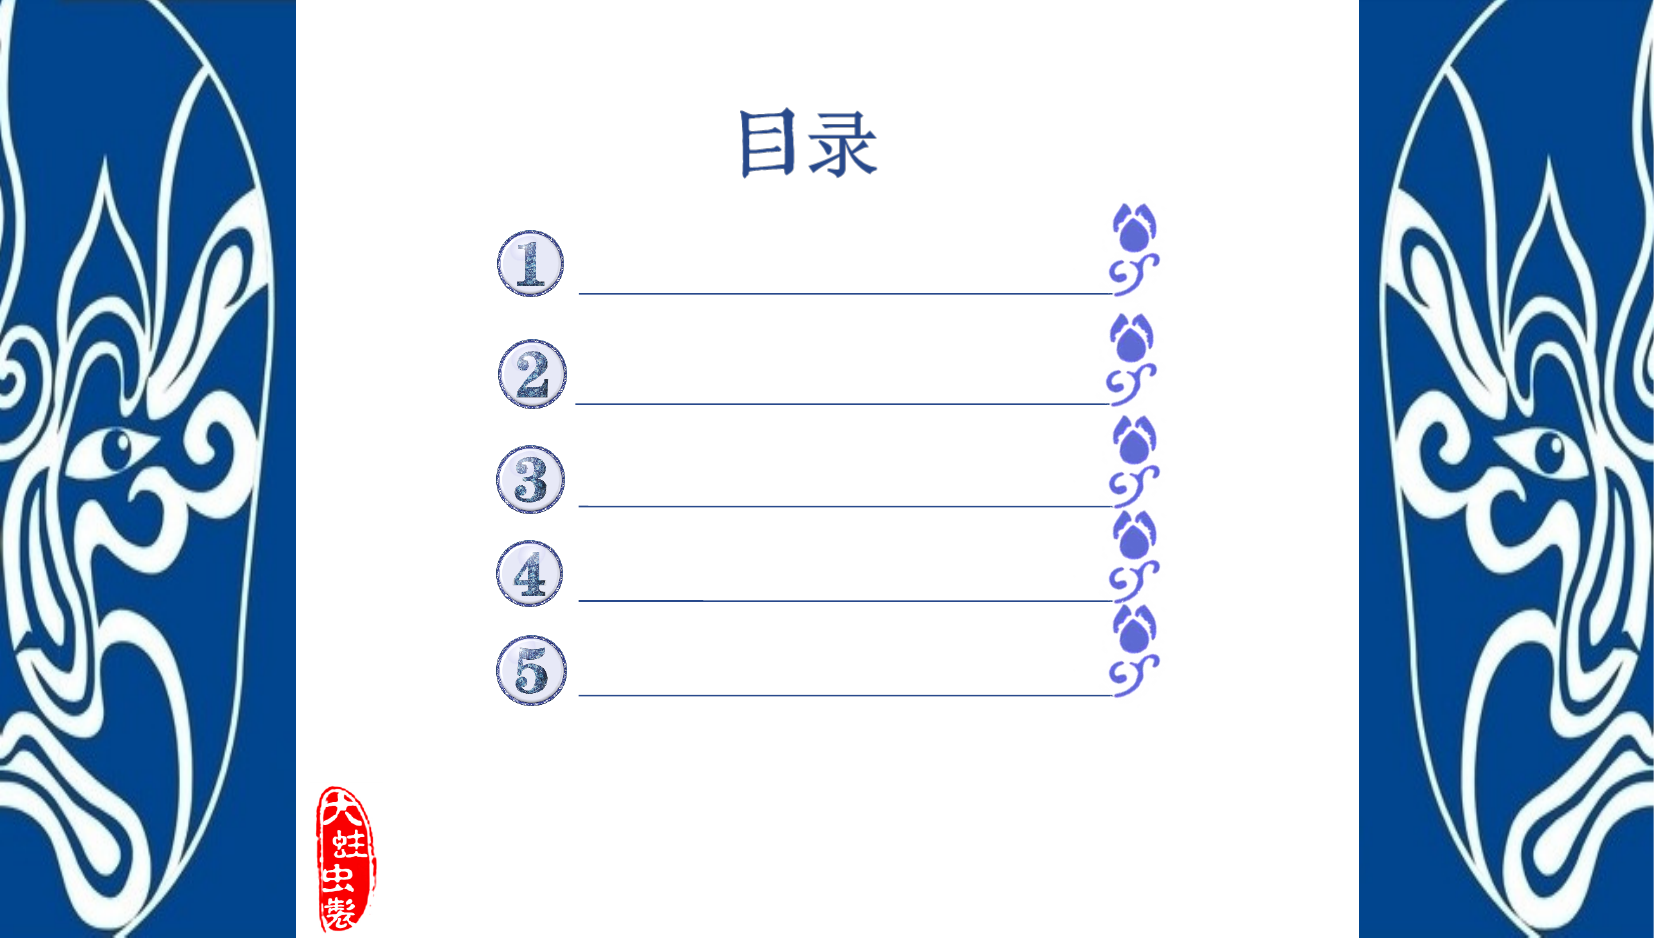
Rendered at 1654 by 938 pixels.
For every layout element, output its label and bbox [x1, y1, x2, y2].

picture [495, 633, 568, 706]
text_box [578, 503, 1171, 598]
text_box [578, 409, 1171, 503]
picture [1359, 0, 1654, 938]
picture [683, 68, 1011, 230]
picture [0, 0, 296, 938]
picture [310, 781, 384, 938]
picture [495, 444, 566, 515]
picture [497, 338, 568, 409]
picture [495, 229, 564, 298]
text_box [575, 307, 1167, 410]
picture [495, 539, 564, 607]
text_box [578, 196, 1171, 300]
text_box [578, 598, 1171, 702]
